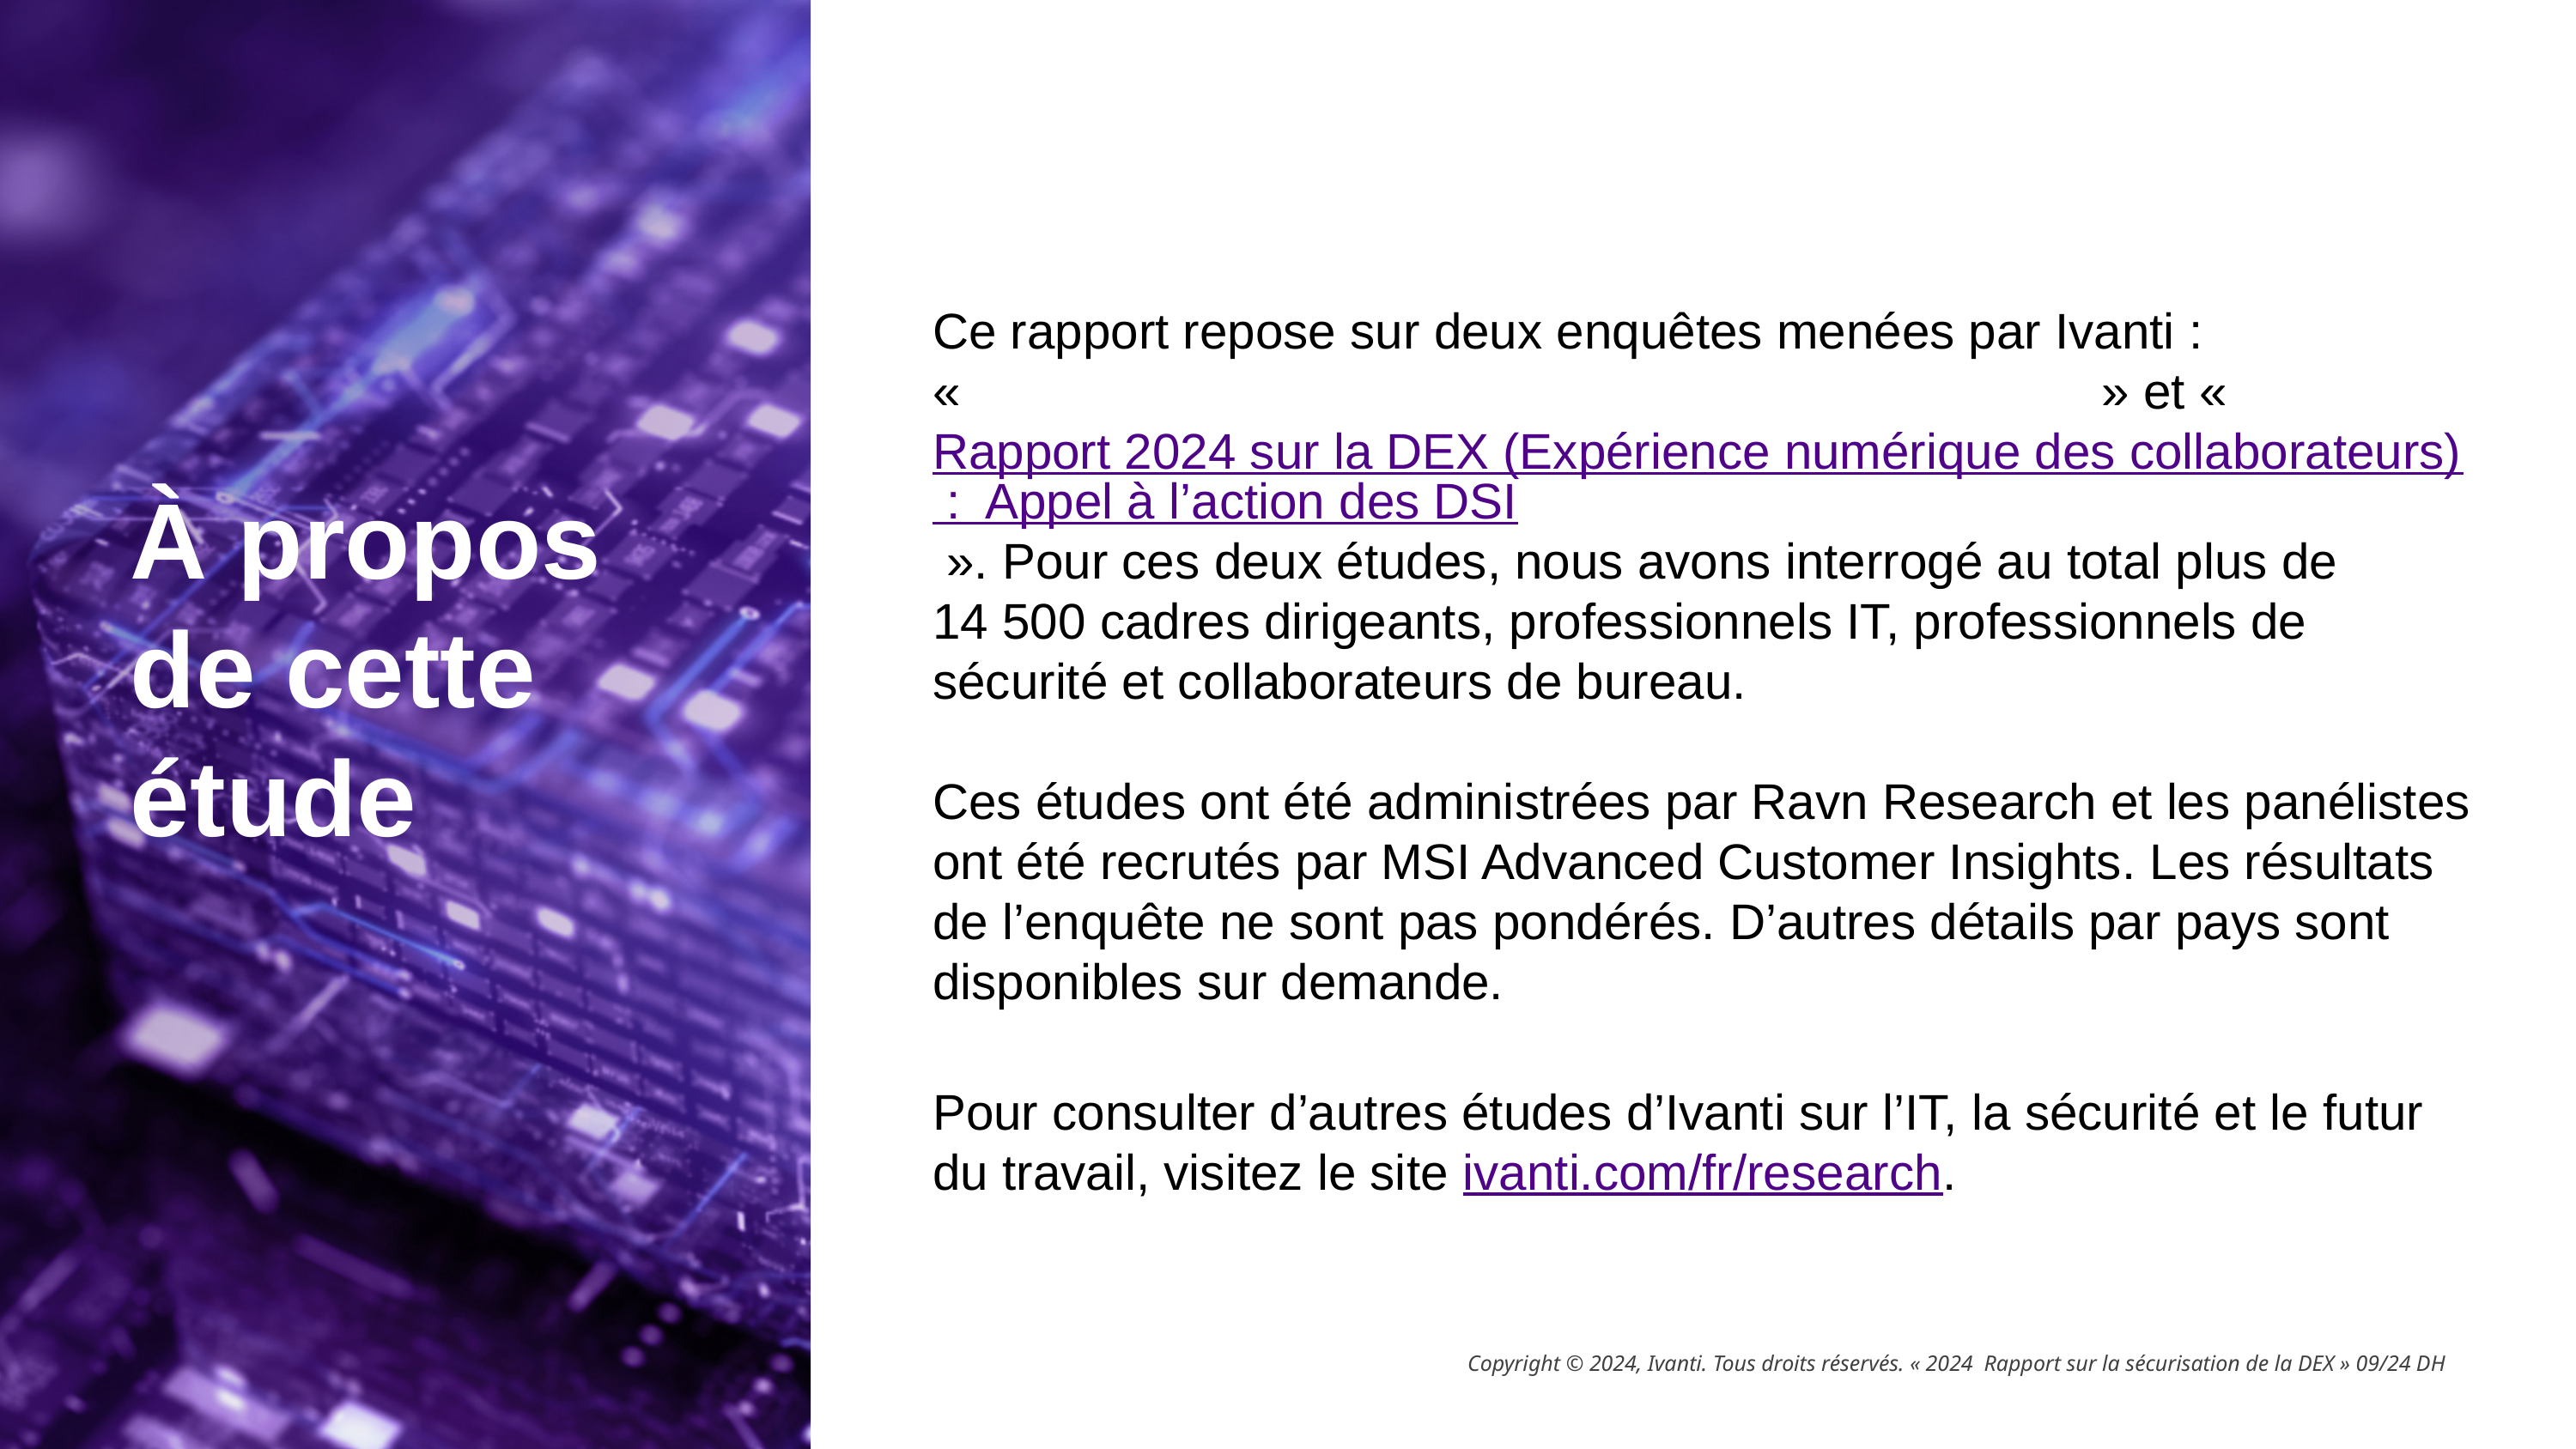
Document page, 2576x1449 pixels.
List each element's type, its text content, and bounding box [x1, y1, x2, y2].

text_box Copyright © 2024, Ivanti. Tous droits réservés. « 2024 Rapport sur la sécurisation de la DEX » 09/24 DH [1155, 1340, 2467, 1385]
list Ce rapport repose sur deux enquêtes menées par Ivanti : « État de la cybersécurité en 2024 : Point d’inflexion » et « Rapport 2024 sur la DEX (Expérience numérique des collaborateurs) : Appel à l’action des DSI ». Pour ces deux études, nous avons interrogé au total plus de 14 500 cadres dirigeants, professionnels IT, professionnels de sécurité et collaborateurs de bureau. Ces études ont été administrées par Ravn Research et les panélistes ont été recrutés par MSI Advanced Customer Insights. Les résultats de l’enquête ne sont pas pondérés. D’autres détails par pays sont disponibles sur demande. Pour consulter d’autres études d’Ivanti sur l’IT, la sécurité et le futur du travail, visitez le site ivanti.com/fr/research. [920, 227, 2490, 1222]
picture [0, 0, 811, 1449]
